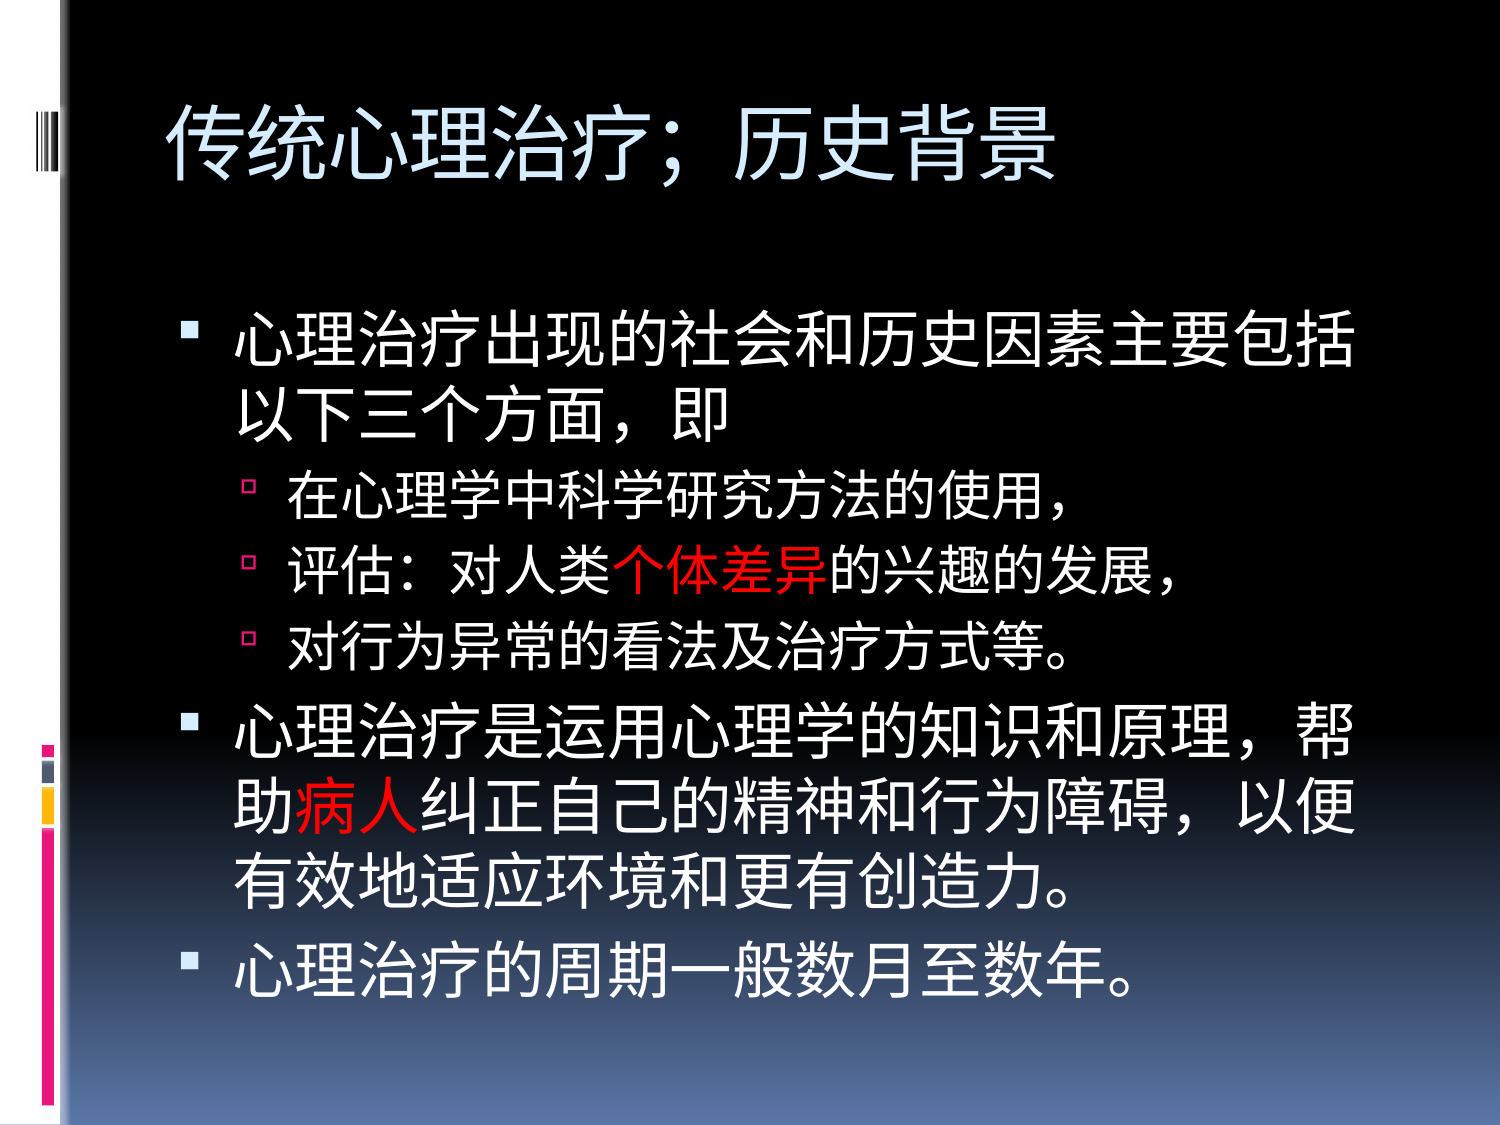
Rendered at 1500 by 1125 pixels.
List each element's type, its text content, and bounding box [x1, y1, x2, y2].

title 传统心理治疗；历史背景 [150, 83, 1425, 234]
list 心理治疗出现的社会和历史因素主要包括以下三个方面，即 在心理学中科学研究方法的使用， 评估：对人类个体差异的兴趣的发展， 对行为异常的看法及治疗方式等。 心理治疗是运用心理学的知识和原理，帮助病人纠正自己的精神和行为障碍，以便有效地适应环境和更有创造力。 心理治疗的周期一般数月至数年。 [150, 292, 1425, 1043]
